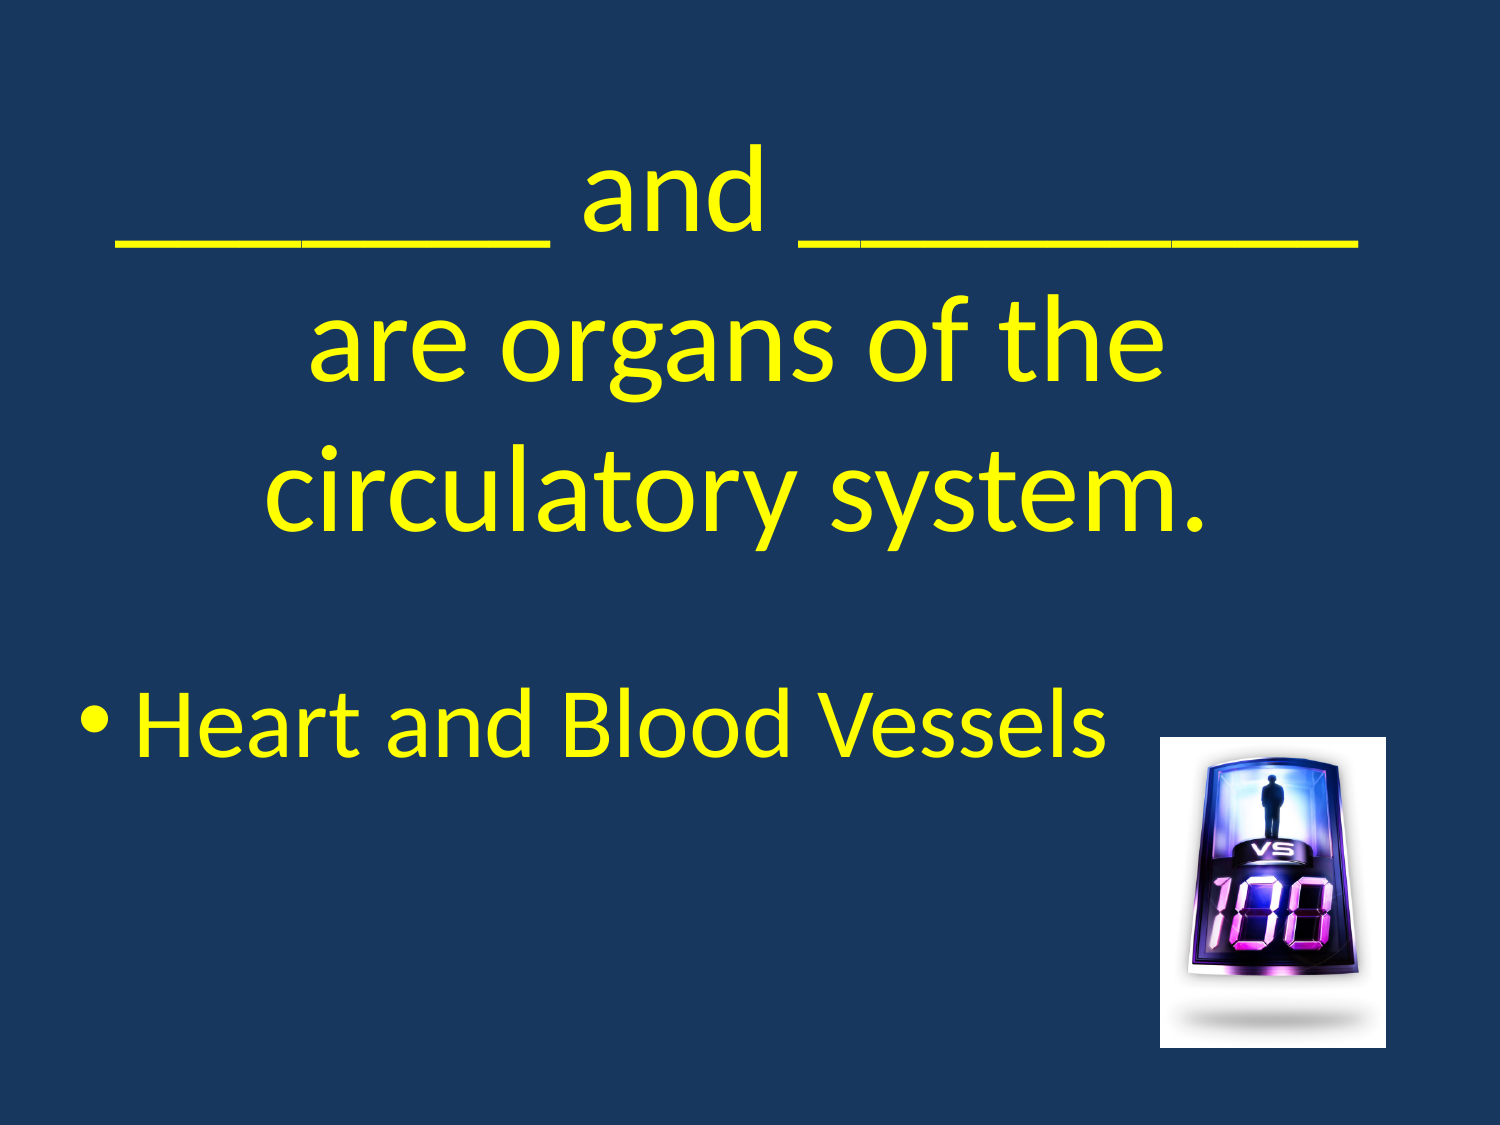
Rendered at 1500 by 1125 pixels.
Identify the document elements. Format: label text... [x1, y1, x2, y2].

list Heart and Blood Vessels [62, 650, 1163, 838]
picture [1160, 737, 1386, 1049]
title _______ and _________ are organs of the circulatory system. [62, 75, 1413, 588]
